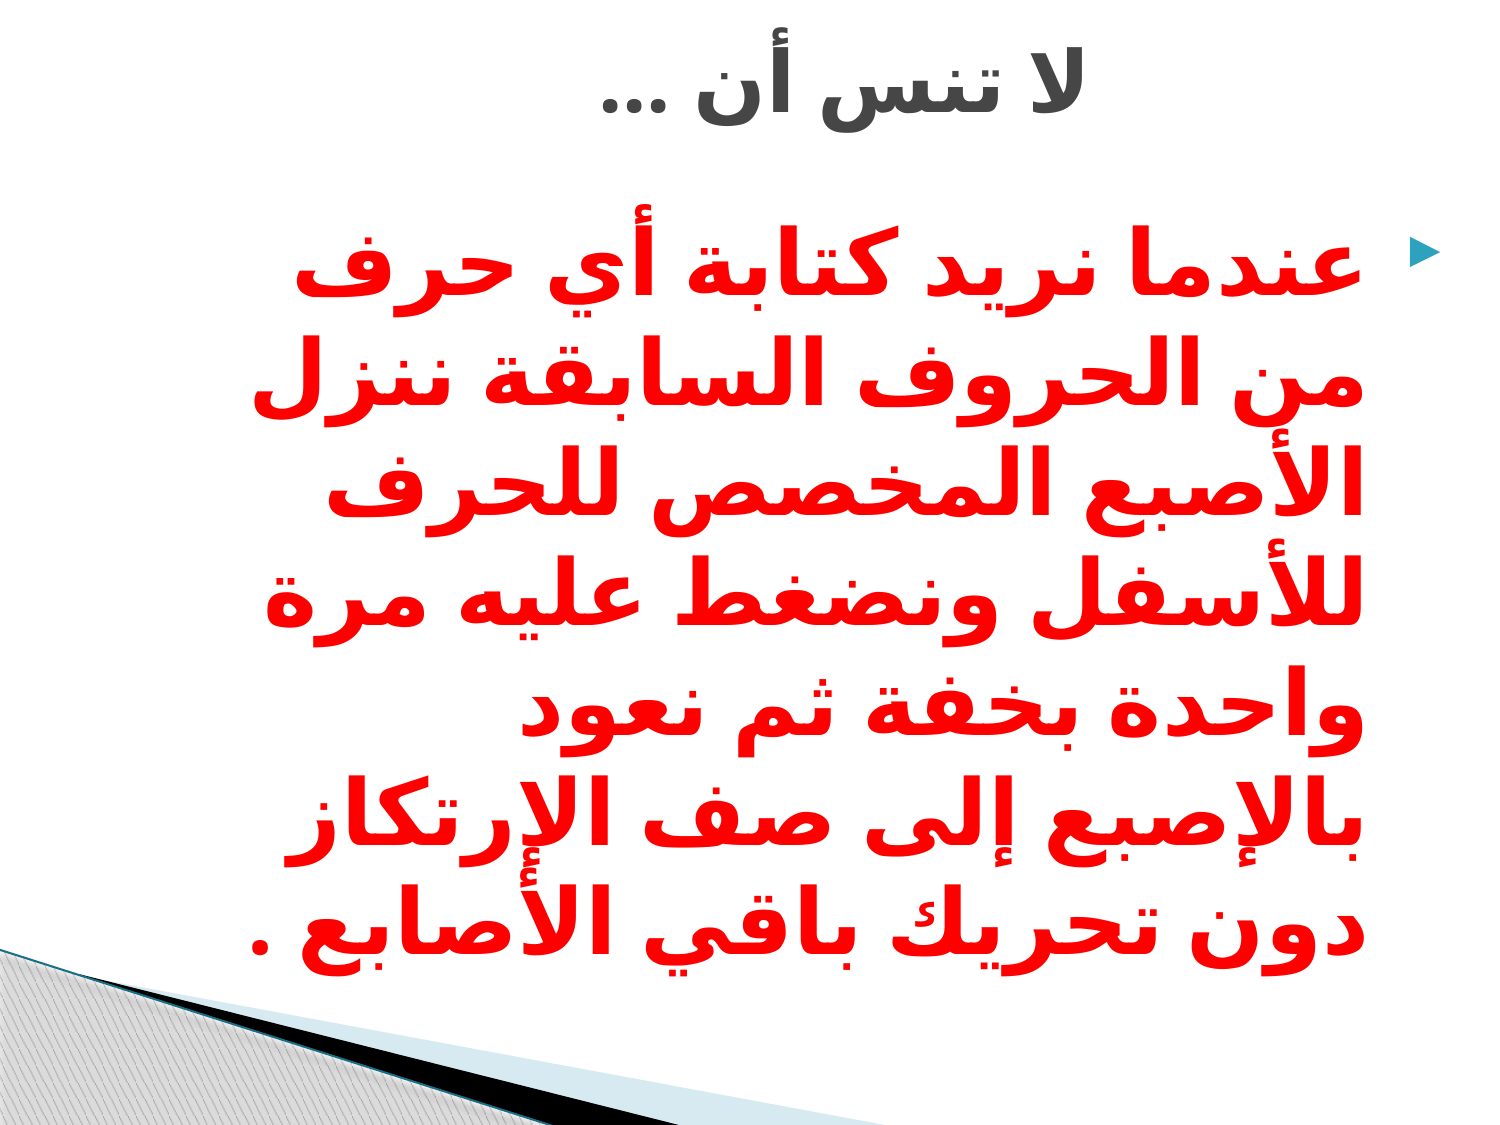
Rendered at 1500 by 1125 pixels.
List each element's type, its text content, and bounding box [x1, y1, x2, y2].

title لا تنس أن ... [230, 19, 1461, 138]
list عندما نريد كتابة أي حرف من الحروف السابقة ننزل الأصبع المخصص للحرف للأسفل ونضغط عليه مرة واحدة بخفة ثم نعود بالإصبع إلى صف الإرتكاز دون تحريك باقي الأصابع . [230, 196, 1461, 1035]
